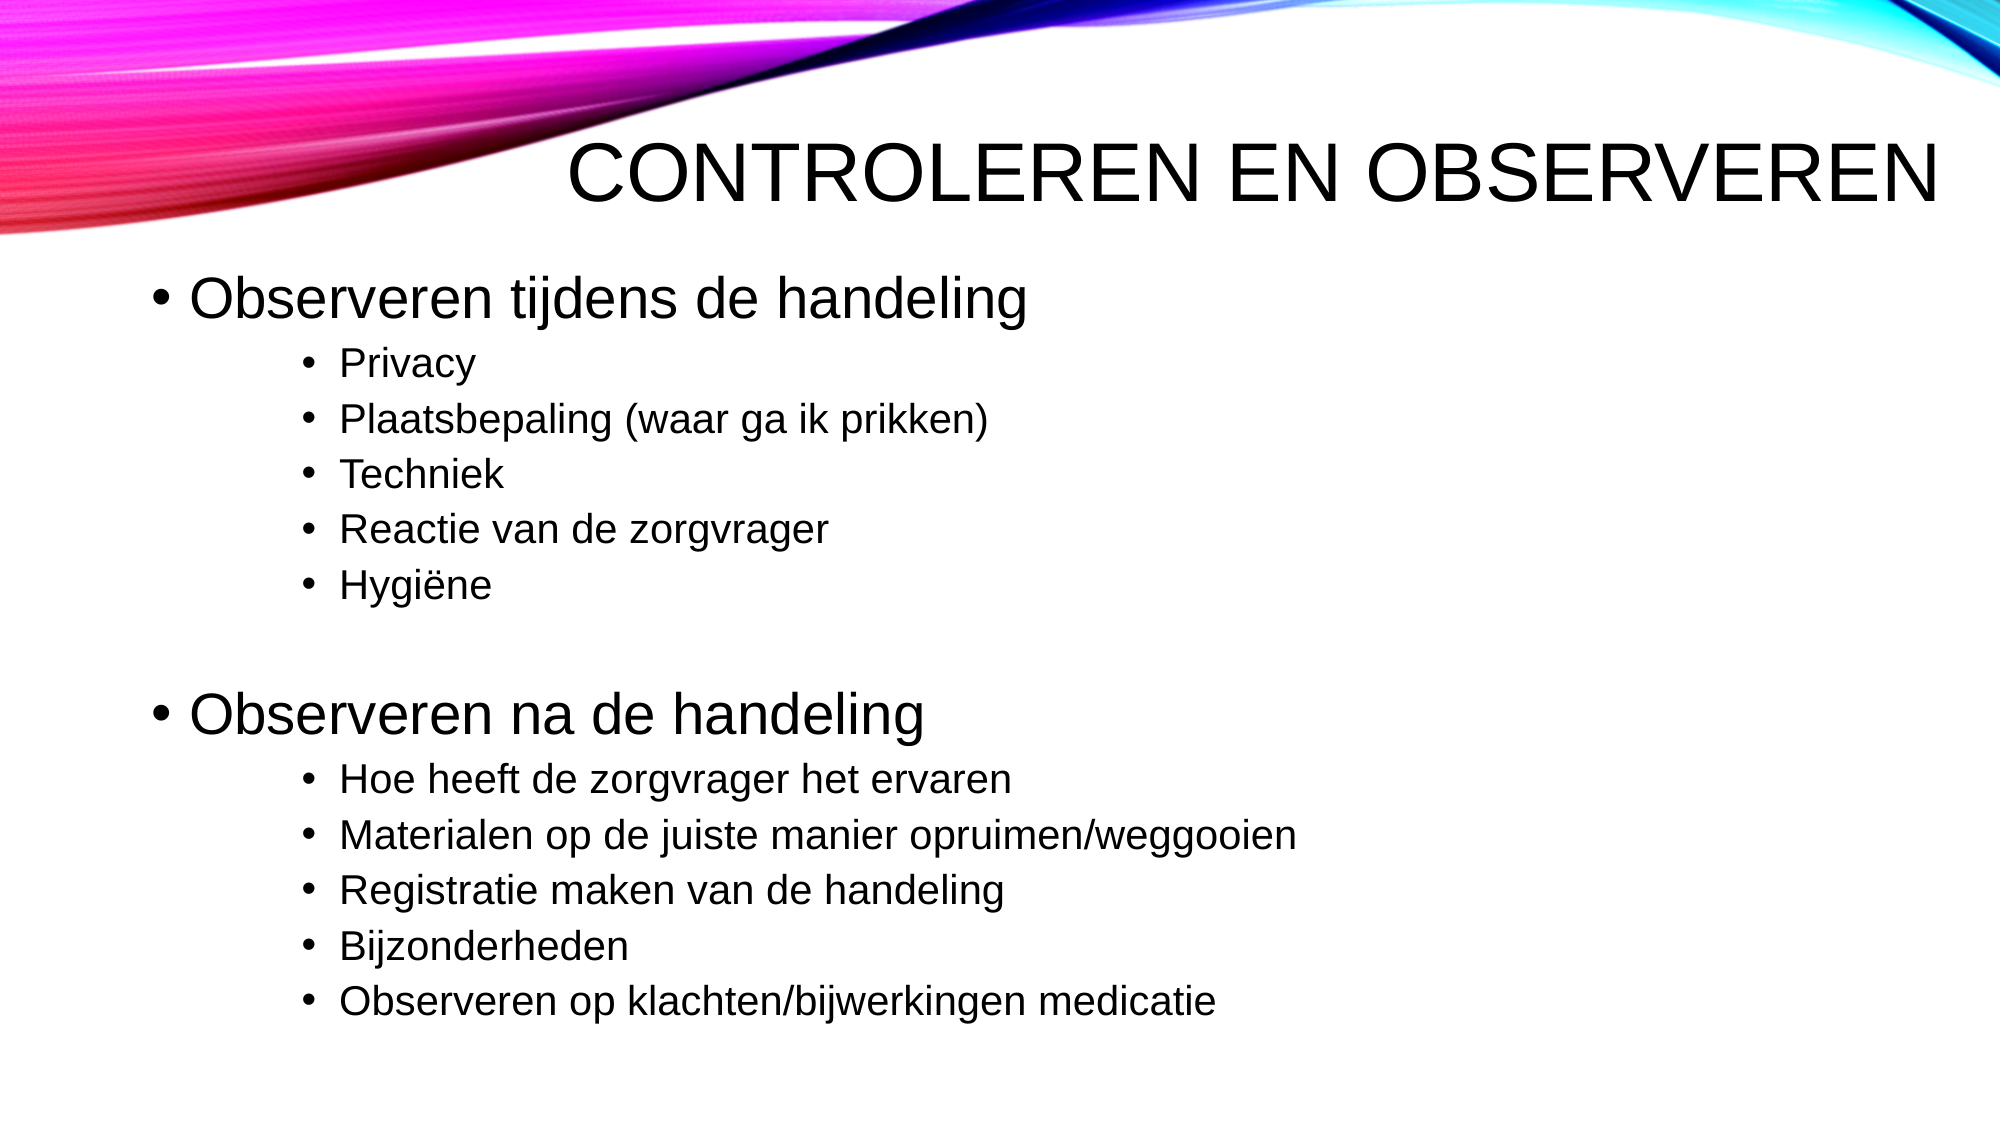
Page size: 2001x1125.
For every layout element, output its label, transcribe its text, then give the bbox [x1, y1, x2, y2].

list Observeren tijdens de handeling Privacy Plaatsbepaling (waar ga ik prikken) Techniek Reactie van de zorgvrager Hygiëne Observeren na de handeling Hoe heeft de zorgvrager het ervaren Materialen op de juiste manier opruimen/weggooien Registratie maken van de handeling Bijzonderheden Observeren op klachten/bijwerkingen medicatie [136, 260, 1676, 1076]
title Controleren en observeren [483, 70, 1957, 279]
picture [1890, 0, 2000, 75]
picture [1910, 0, 2000, 45]
picture [0, 0, 2000, 237]
